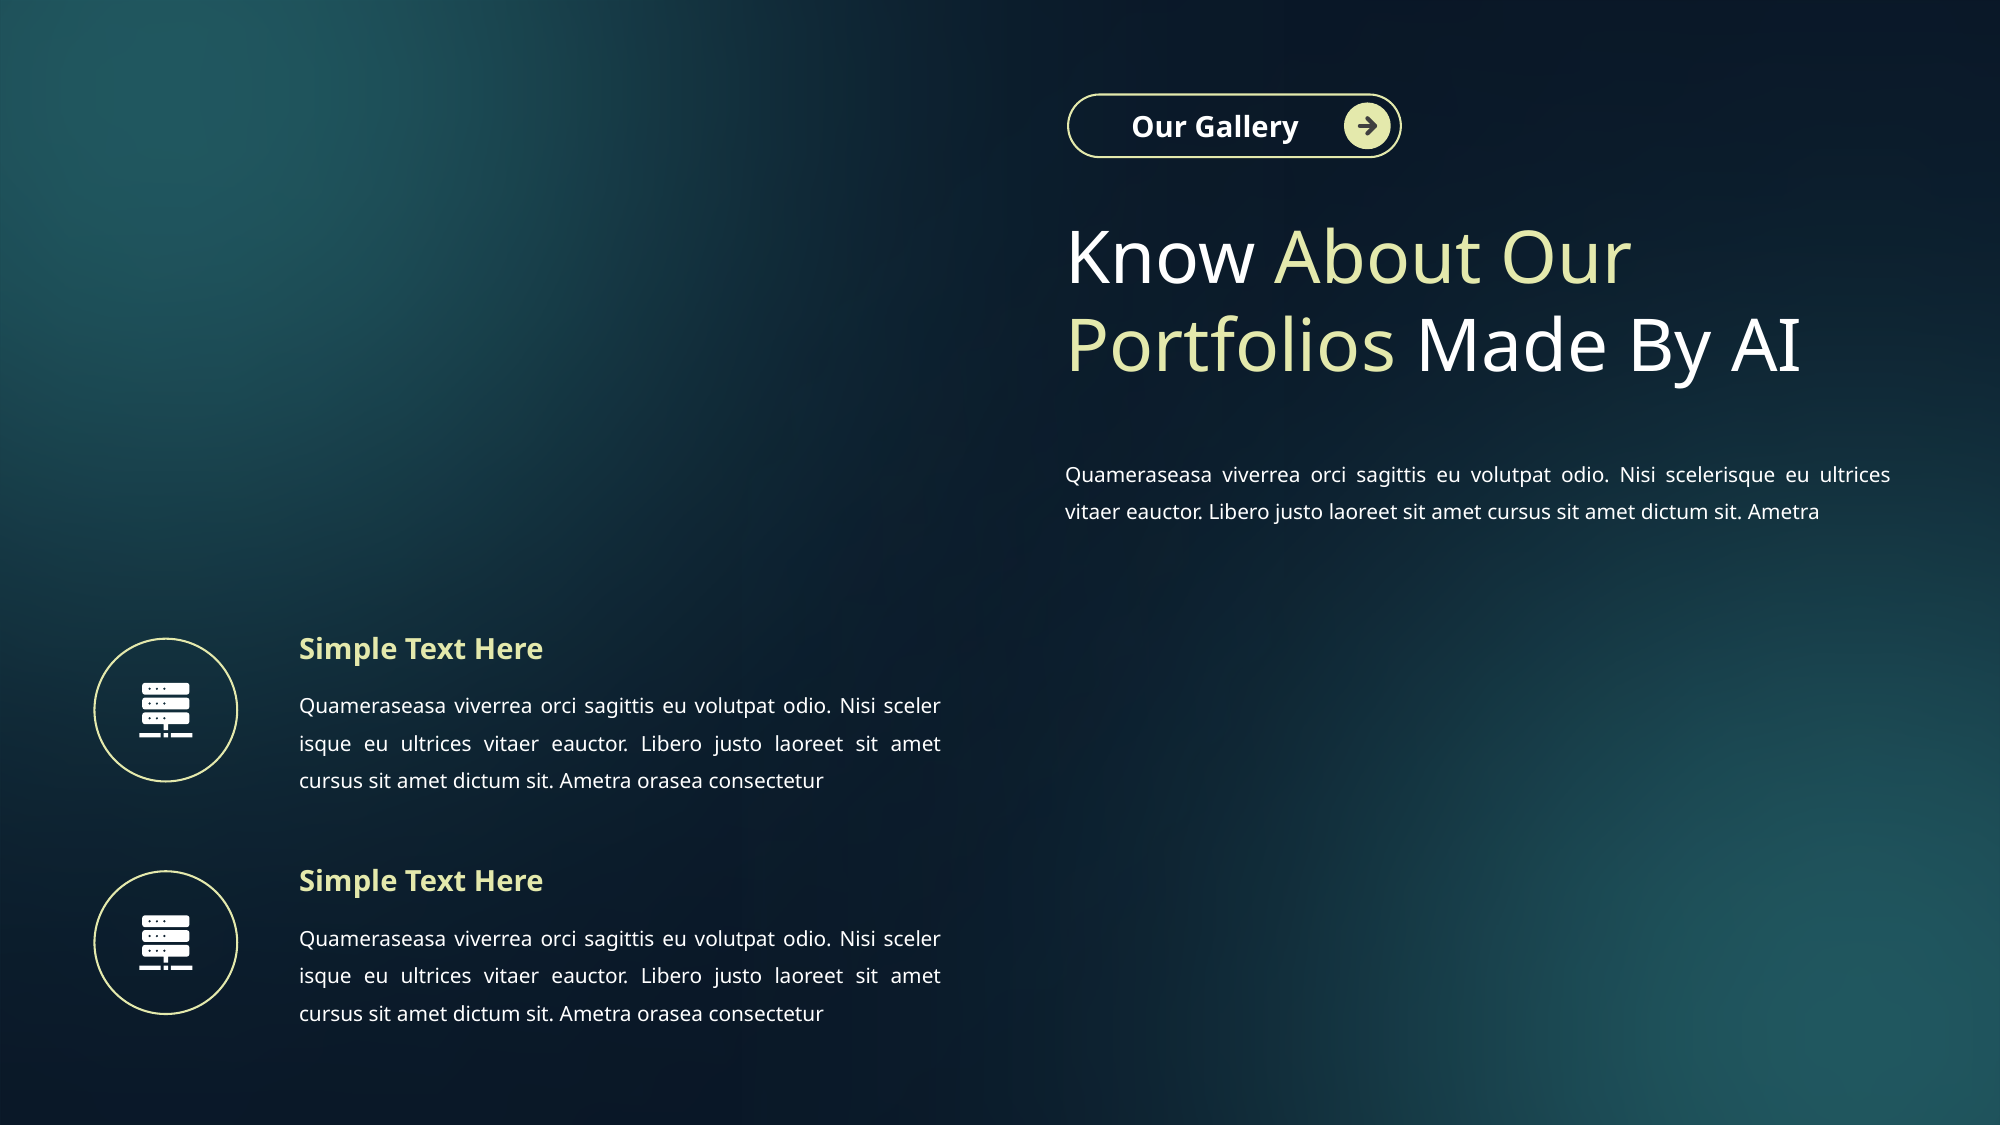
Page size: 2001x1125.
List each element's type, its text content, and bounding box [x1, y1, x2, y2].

text_box [139, 965, 161, 970]
text_box Simple Text Here [284, 855, 569, 905]
text_box [142, 944, 190, 963]
text_box [142, 930, 190, 942]
text_box [142, 915, 190, 928]
text_box [93, 870, 239, 1016]
text_box [142, 712, 190, 731]
text_box Quameraseasa viverrea orci sagittis eu volutpat odio. Nisi sceler isque eu ultrices vitaer eauctor. Libero justo laoreet sit amet cursus sit amet dictum sit. Ametra orasea consectetur [284, 673, 956, 801]
text_box [142, 697, 190, 710]
text_box [93, 637, 239, 783]
text_box [139, 733, 161, 738]
text_box [142, 682, 190, 695]
text_box Our Gallery [1086, 100, 1344, 151]
text_box [1067, 93, 1402, 159]
text_box Quameraseasa viverrea orci sagittis eu volutpat odio. Nisi sceler isque eu ultrices vitaer eauctor. Libero justo laoreet sit amet cursus sit amet dictum sit. Ametra orasea consectetur [284, 905, 956, 1033]
text_box Know About Our Portfolios Made By AI [1050, 203, 1906, 394]
text_box [170, 733, 193, 738]
picture [0, 0, 2000, 1125]
text_box Quameraseasa viverrea orci sagittis eu volutpat odio. Nisi scelerisque eu ultrices vitaer eauctor. Libero justo laoreet sit amet cursus sit amet dictum sit. Ametra [1050, 441, 1906, 532]
text_box [170, 965, 193, 970]
text_box Simple Text Here [284, 622, 569, 673]
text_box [1343, 102, 1391, 150]
